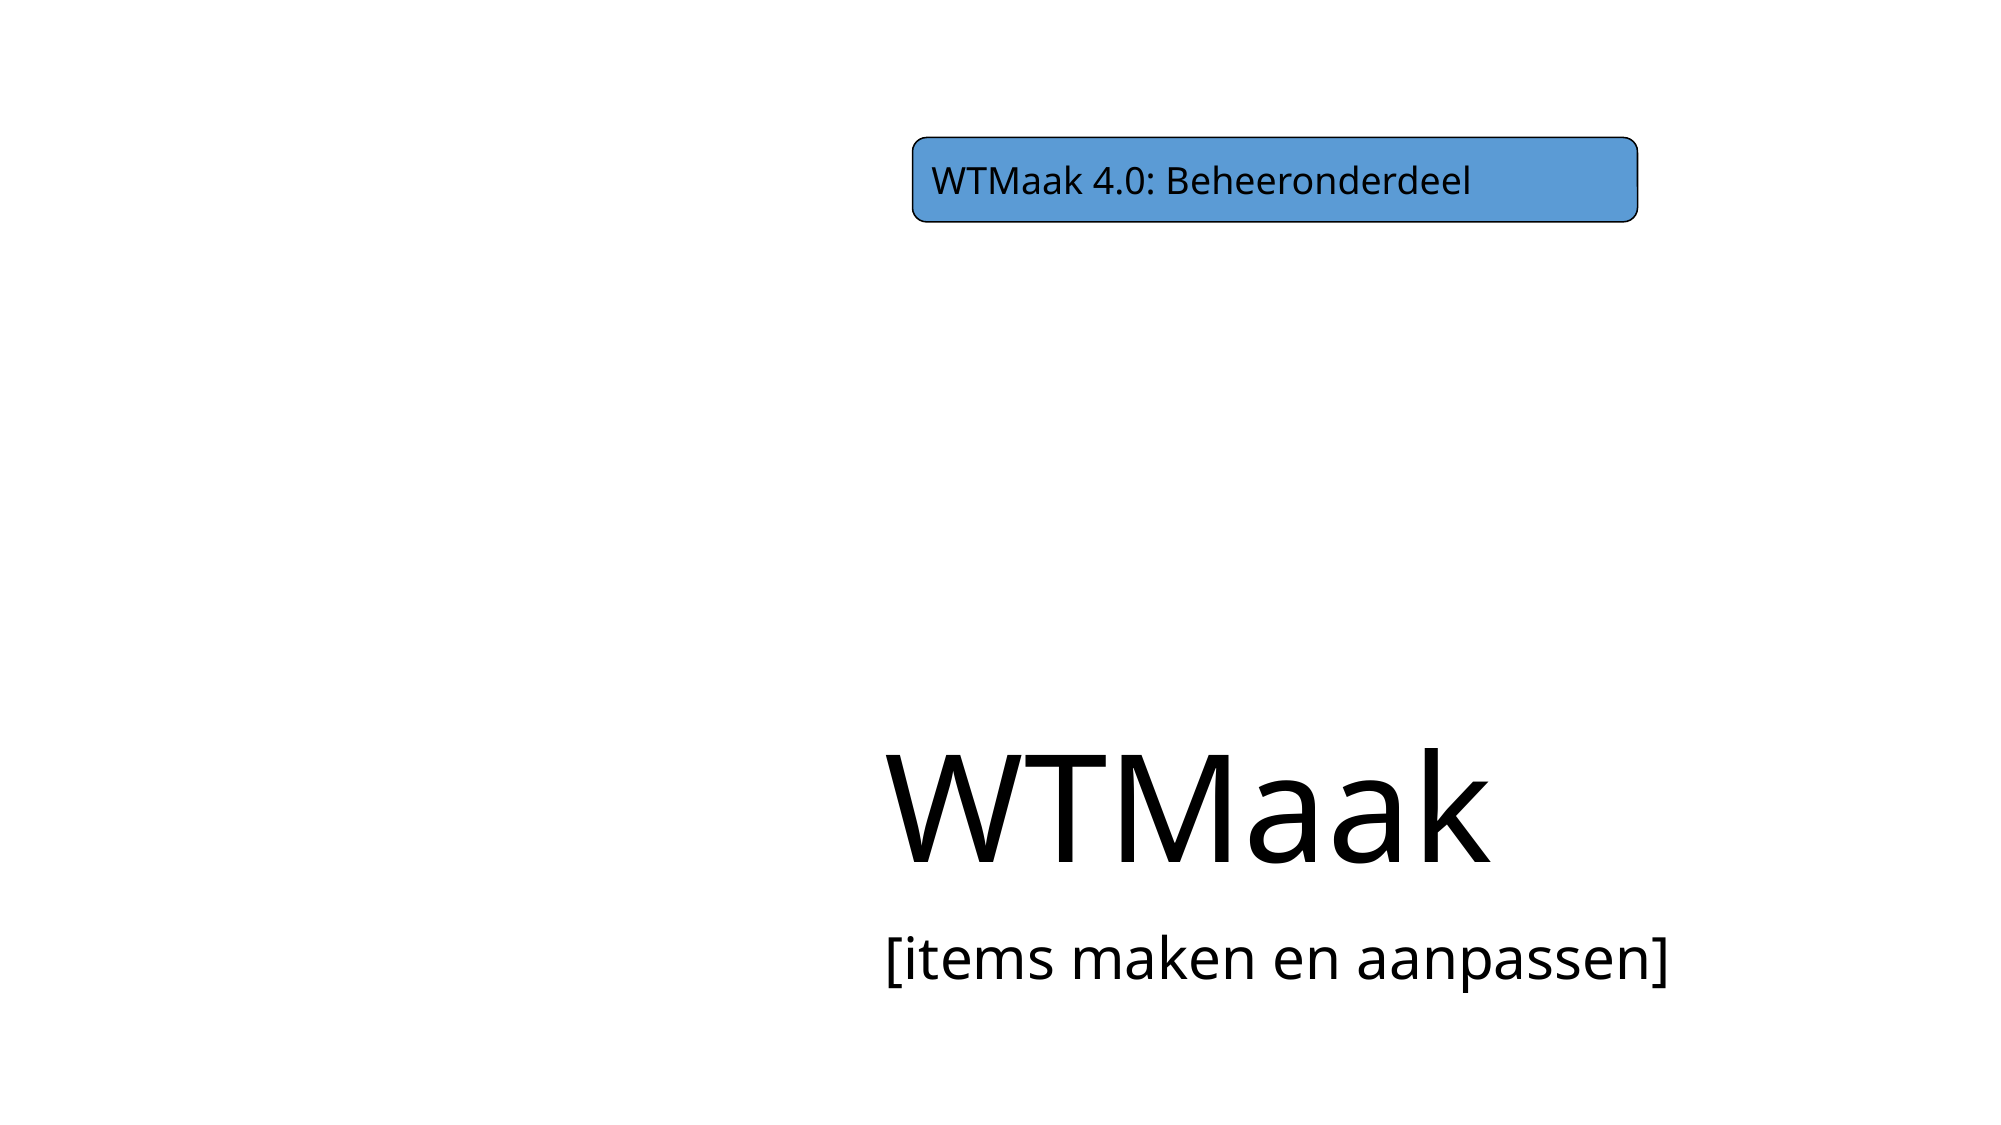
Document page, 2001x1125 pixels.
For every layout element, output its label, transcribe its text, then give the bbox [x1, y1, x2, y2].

text_box WTMaak 4.0: Beheeronderdeel [912, 137, 1638, 222]
text_box WTMaak [items maken en aanpassen] [870, 704, 1750, 999]
